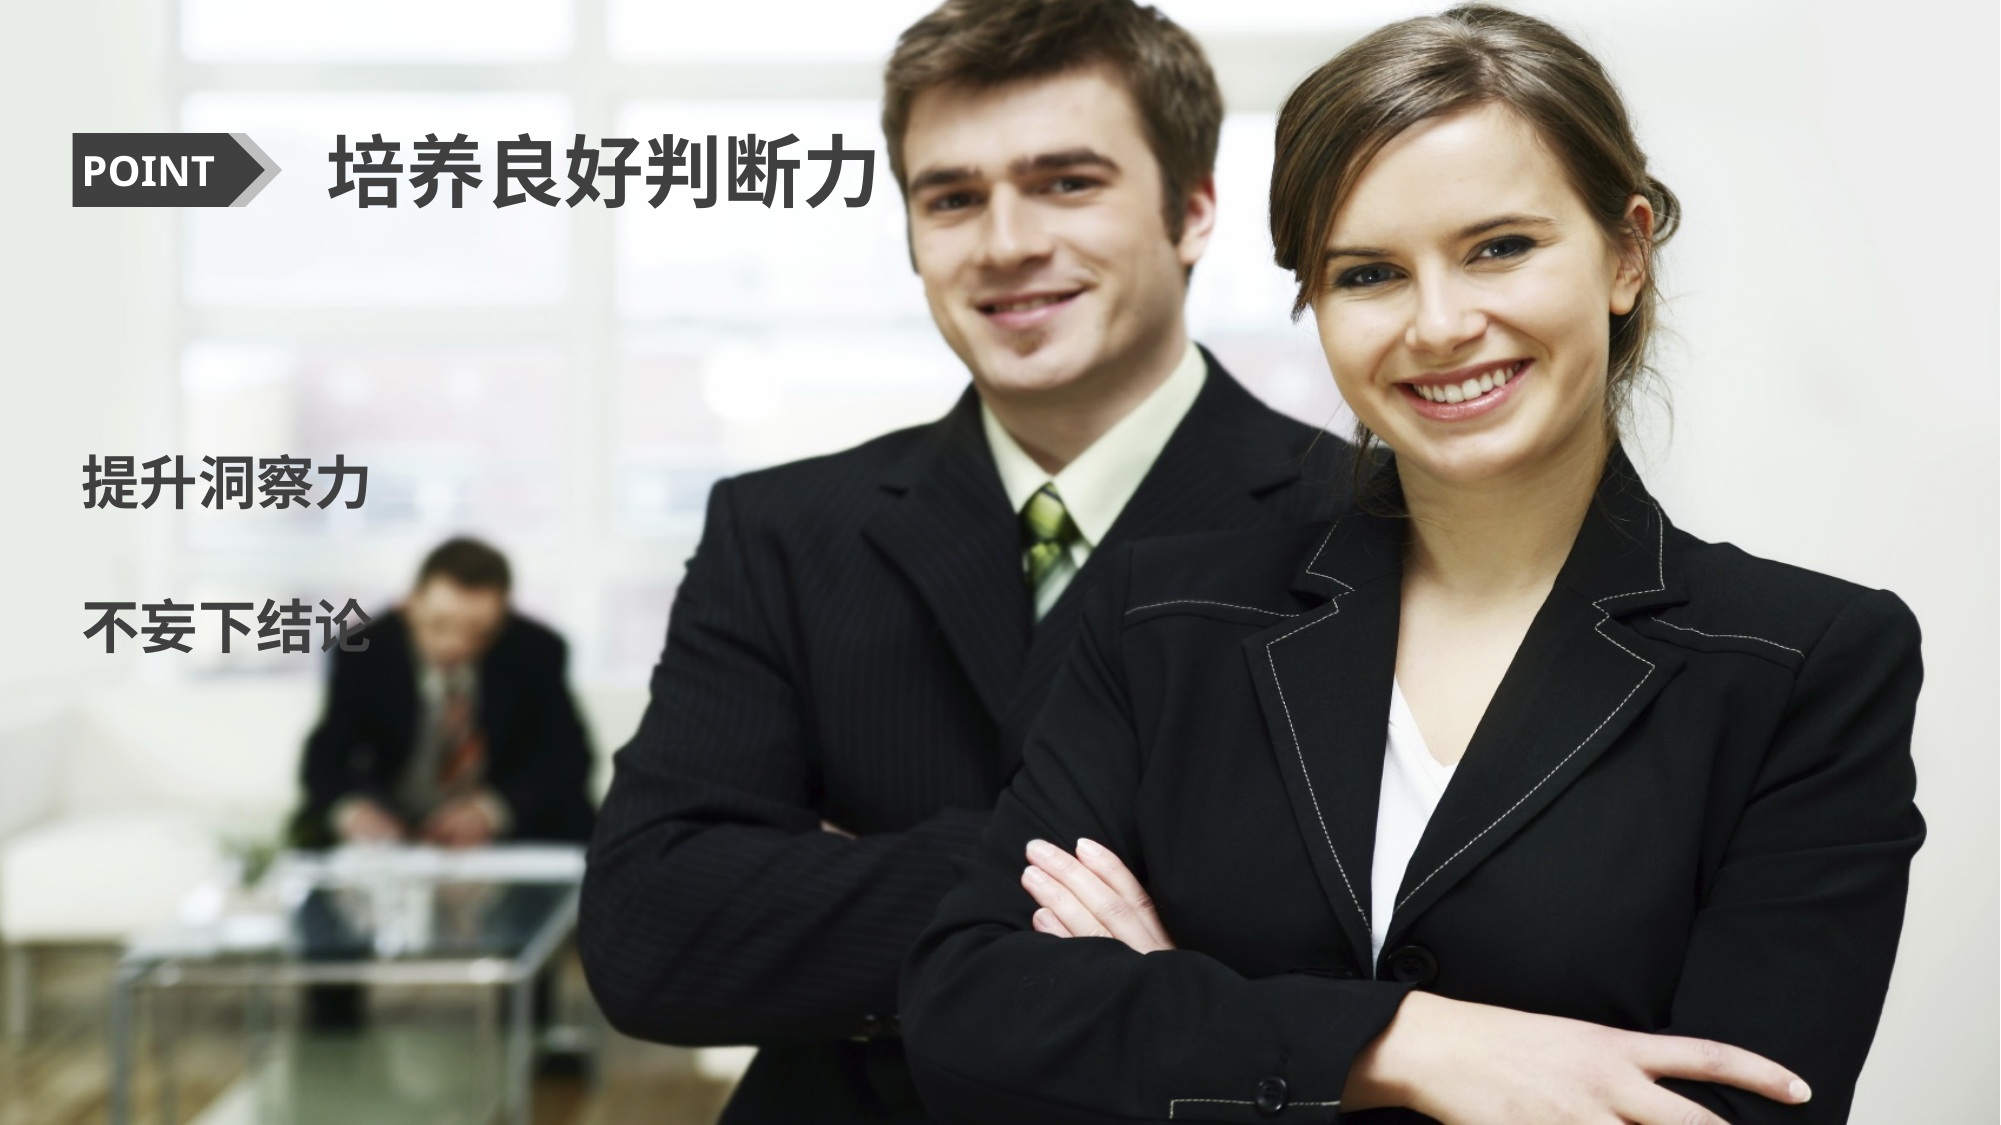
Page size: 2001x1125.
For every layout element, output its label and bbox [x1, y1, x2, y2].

picture [0, 0, 2000, 1125]
text_box [72, 132, 283, 208]
